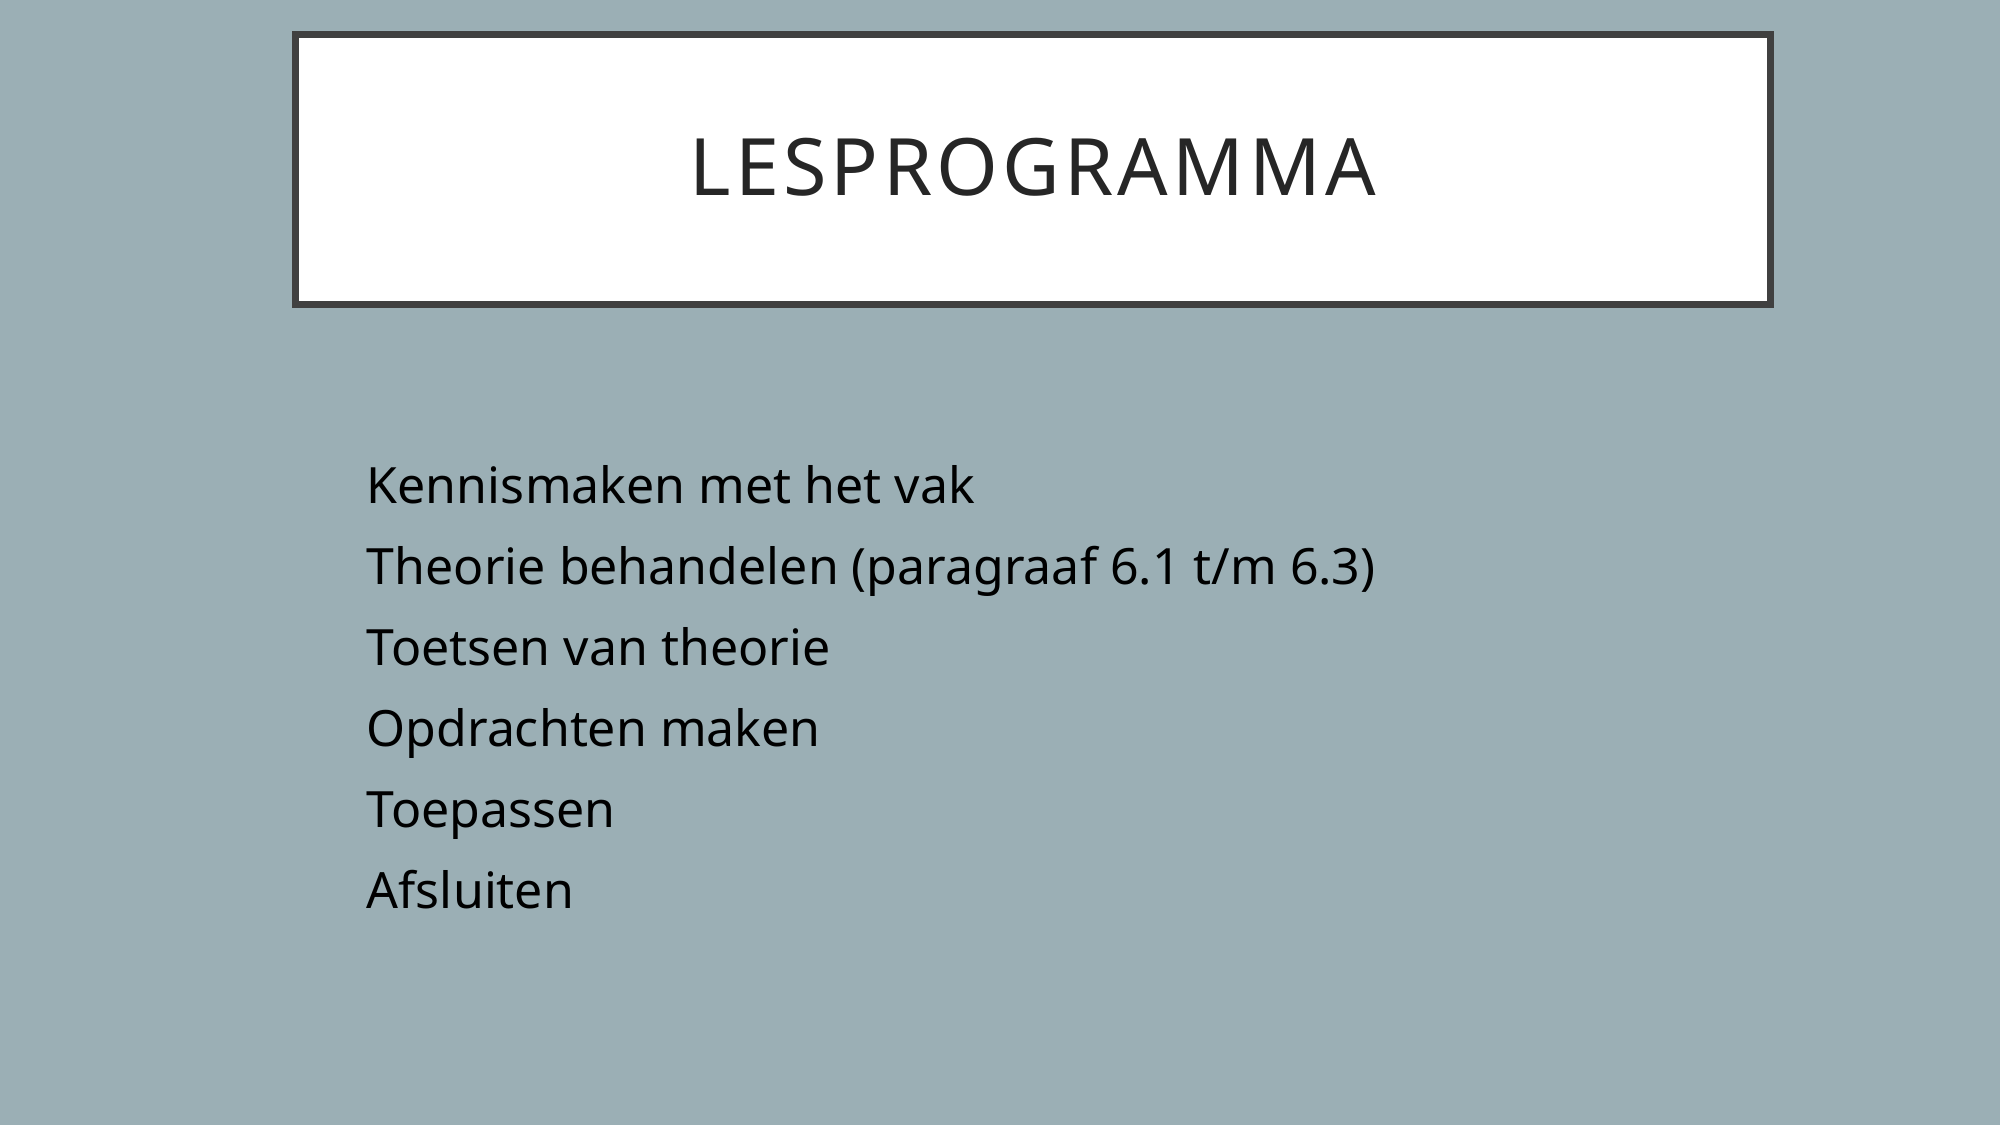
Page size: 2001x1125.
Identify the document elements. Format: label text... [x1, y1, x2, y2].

subtitle Kennismaken met het vak Theorie behandelen (paragraaf 6.1 t/m 6.3) Toetsen van theorie Opdrachten maken Toepassen Afsluiten [295, 304, 1771, 1059]
title Lesprogramma [292, 31, 1774, 308]
